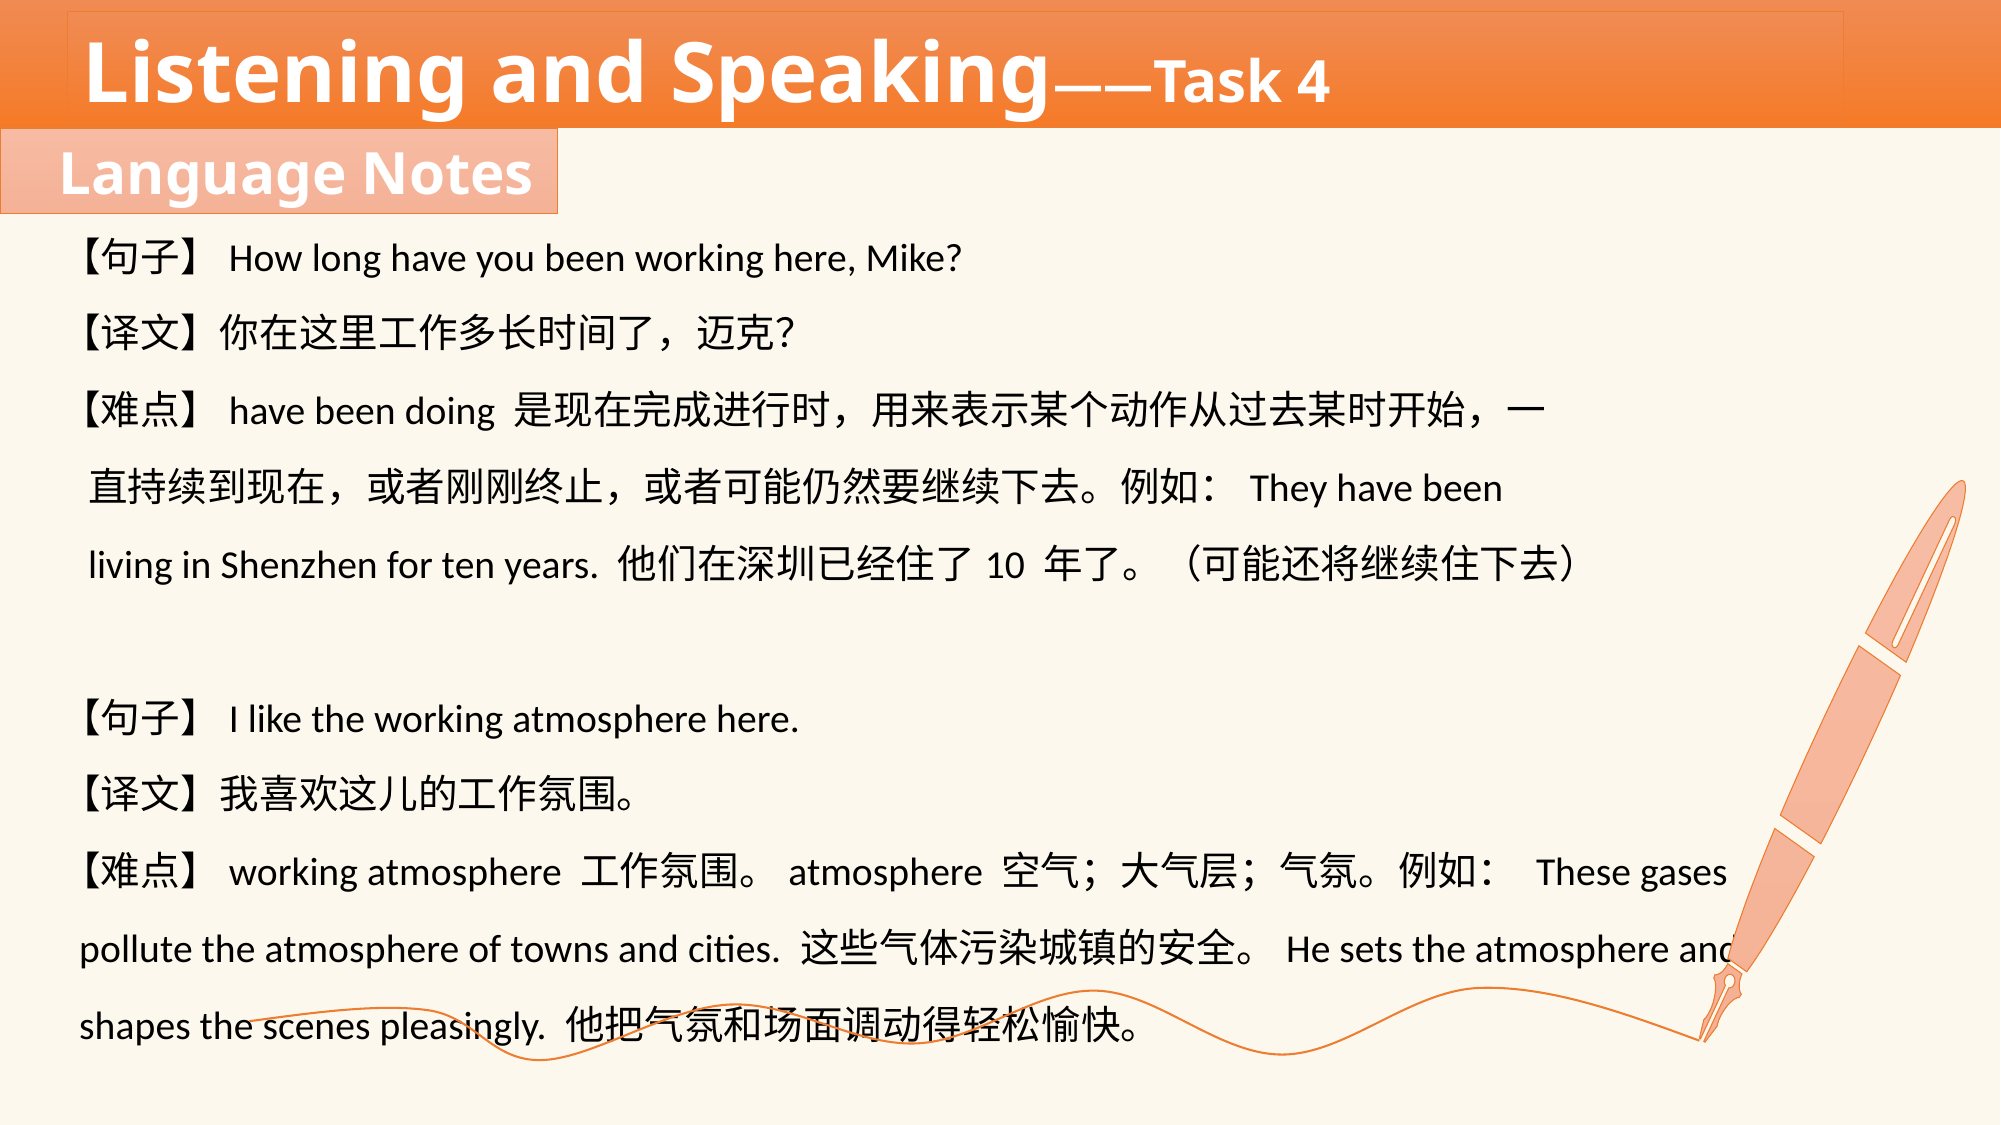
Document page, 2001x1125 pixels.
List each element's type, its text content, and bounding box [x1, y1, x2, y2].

text_box Language Notes [0, 128, 558, 214]
text_box [1779, 644, 1902, 845]
text_box [249, 986, 1700, 1062]
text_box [0, 0, 2000, 128]
text_box [1864, 480, 1966, 664]
text_box [1698, 962, 1743, 1043]
text_box [1727, 827, 1815, 973]
list 【句子】How long have you been working here, Mike? 【译文】你在这里工作多长时间了，迈克？ 【难点】have been doing 是现在完成进行时，用来表示某个动作从过去某时开始，一 直持续到现在，或者刚刚终止，或者可能仍然要继续下去。例如：They have been living in Shenzhen for ten years. 他们在深圳已经住了10 年了。（可能还将继续住下去） 【句子】I like the working atmosphere here. 【译文】我喜欢这儿的工作氛围。 【难点】working atmosphere 工作氛围。atmosphere 空气；大气层；气氛。例如： These gases pollute the atmosphere of towns and cities. 这些气体污染城镇的安全。He sets the atmosphere and shapes the scenes pleasingly. 他把气氛和场面调动得轻松愉快。 [46, 214, 1844, 1061]
